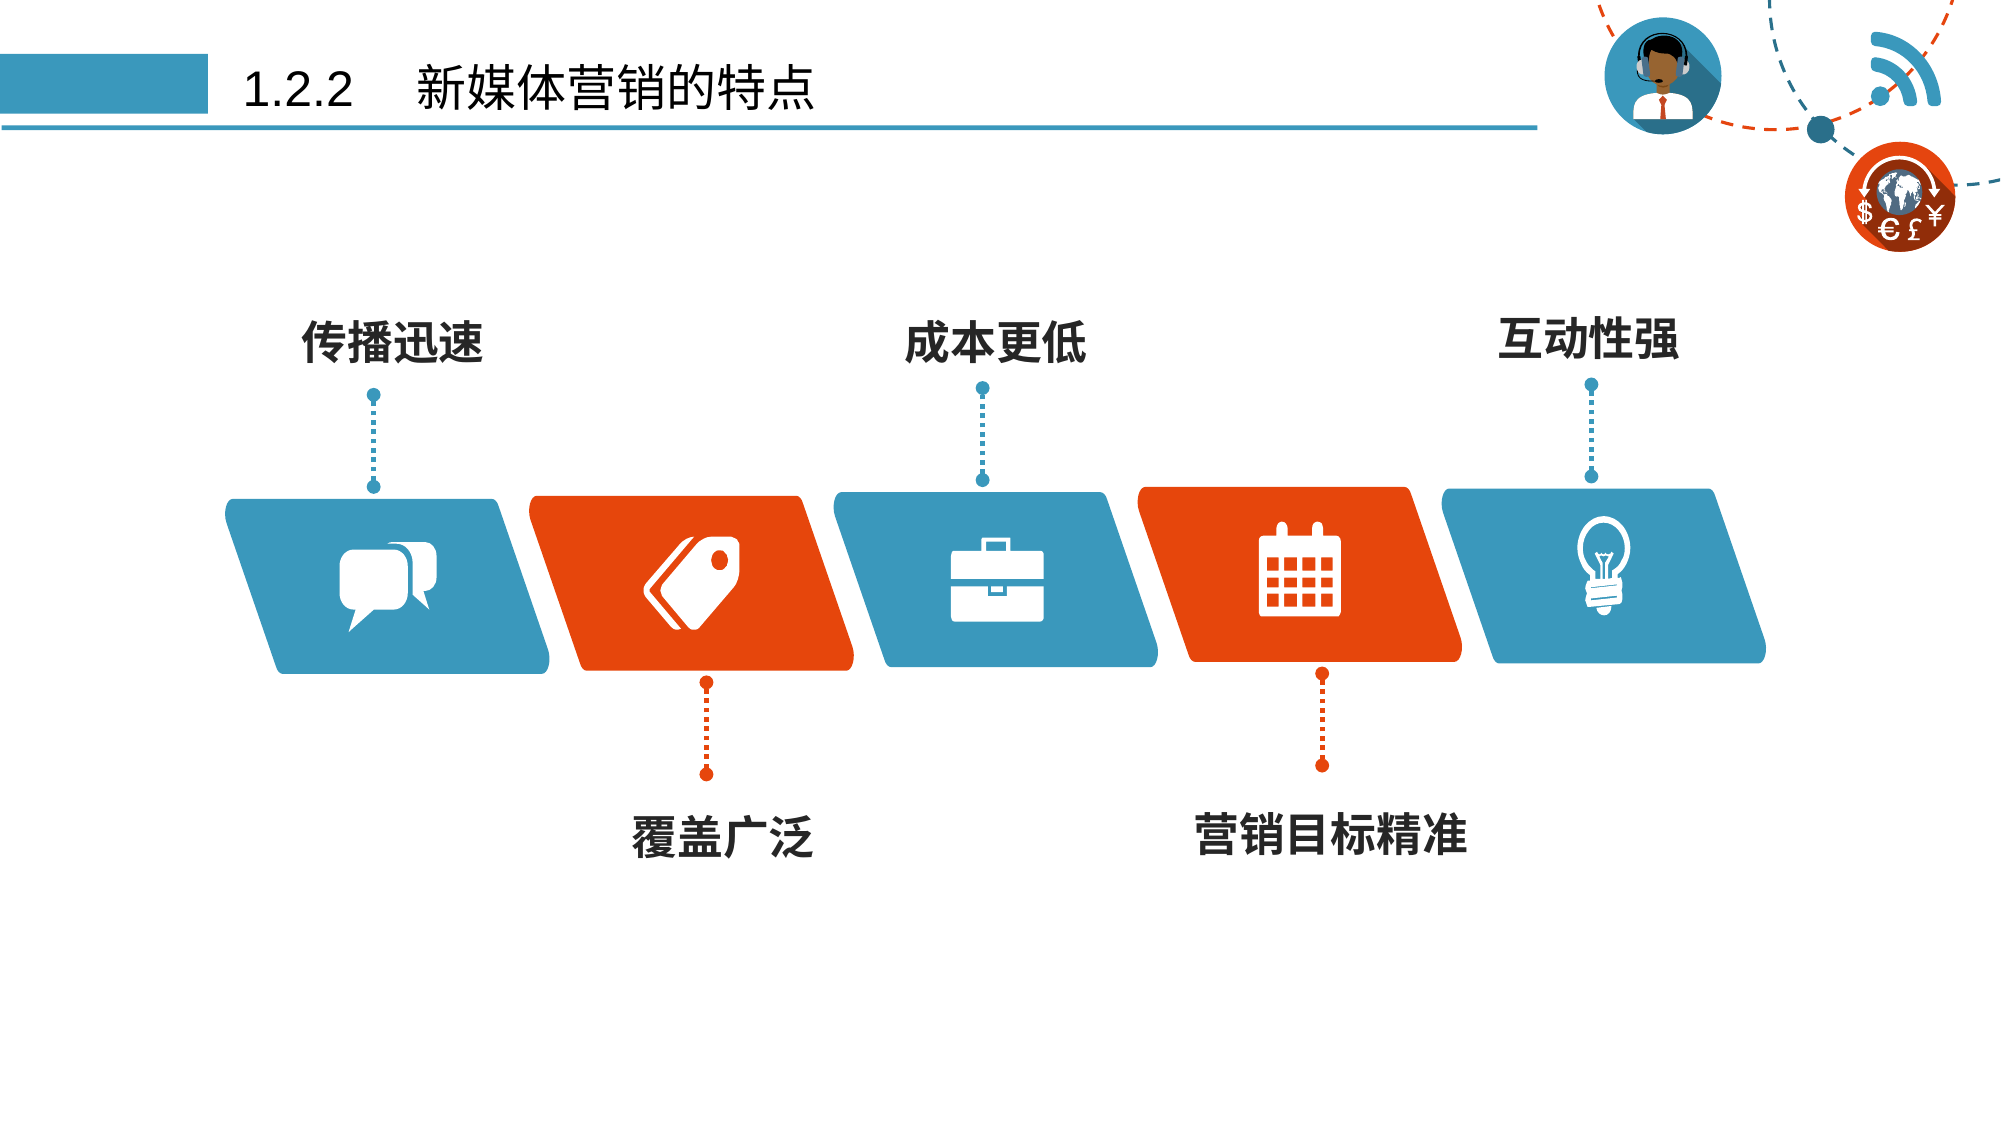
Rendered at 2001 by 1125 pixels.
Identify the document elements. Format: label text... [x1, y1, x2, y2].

title 1.2.2 新媒体营销的特点 [222, 55, 1863, 127]
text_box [831, 306, 1161, 668]
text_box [222, 306, 552, 674]
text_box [526, 495, 856, 873]
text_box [1135, 486, 1485, 870]
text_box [1439, 302, 1769, 664]
